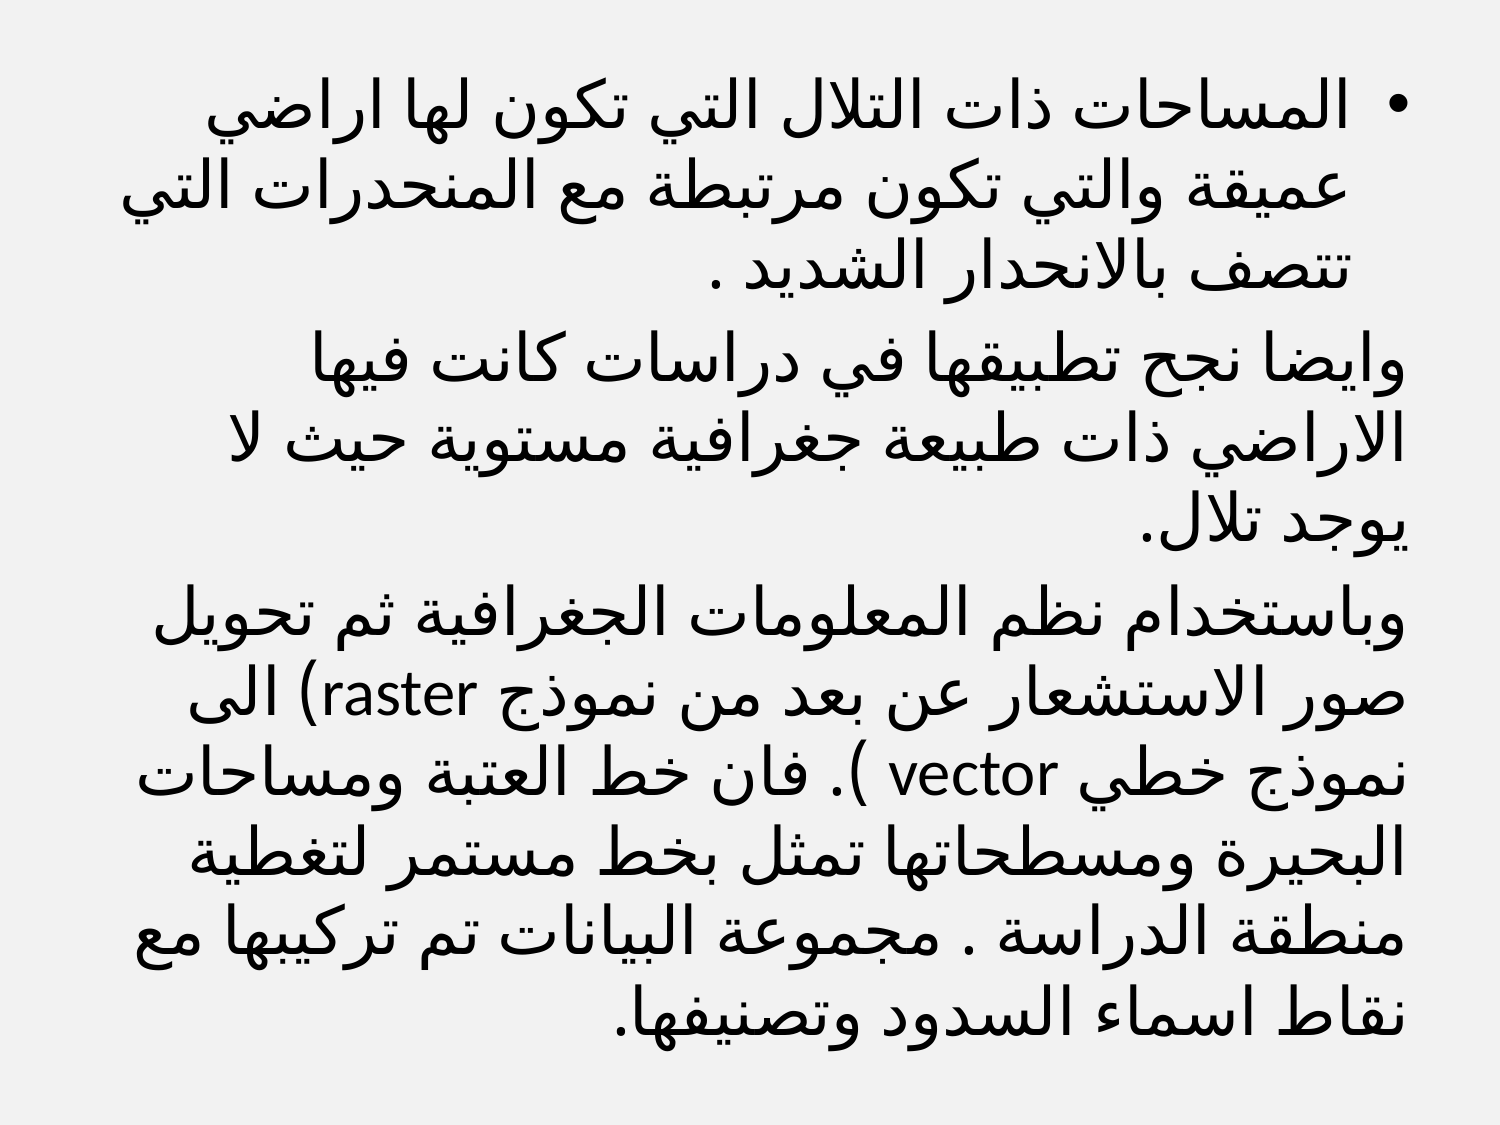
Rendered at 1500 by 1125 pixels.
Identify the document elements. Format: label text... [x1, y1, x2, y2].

list المساحات ذات التلال التي تكون لها اراضي عميقة والتي تكون مرتبطة مع المنحدرات التي تتصف بالانحدار الشديد . وايضا نجح تطبيقها في دراسات كانت فيها الاراضي ذات طبيعة جغرافية مستوية حيث لا يوجد تلال. وباستخدام نظم المعلومات الجغرافية ثم تحويل صور الاستشعار عن بعد من نموذج raster) الى نموذج خطي vector ). فان خط العتبة ومساحات البحيرة ومسطحاتها تمثل بخط مستمر لتغطية منطقة الدراسة . مجموعة البيانات تم تركيبها مع نقاط اسماء السدود وتصنيفها. [75, 54, 1425, 1005]
